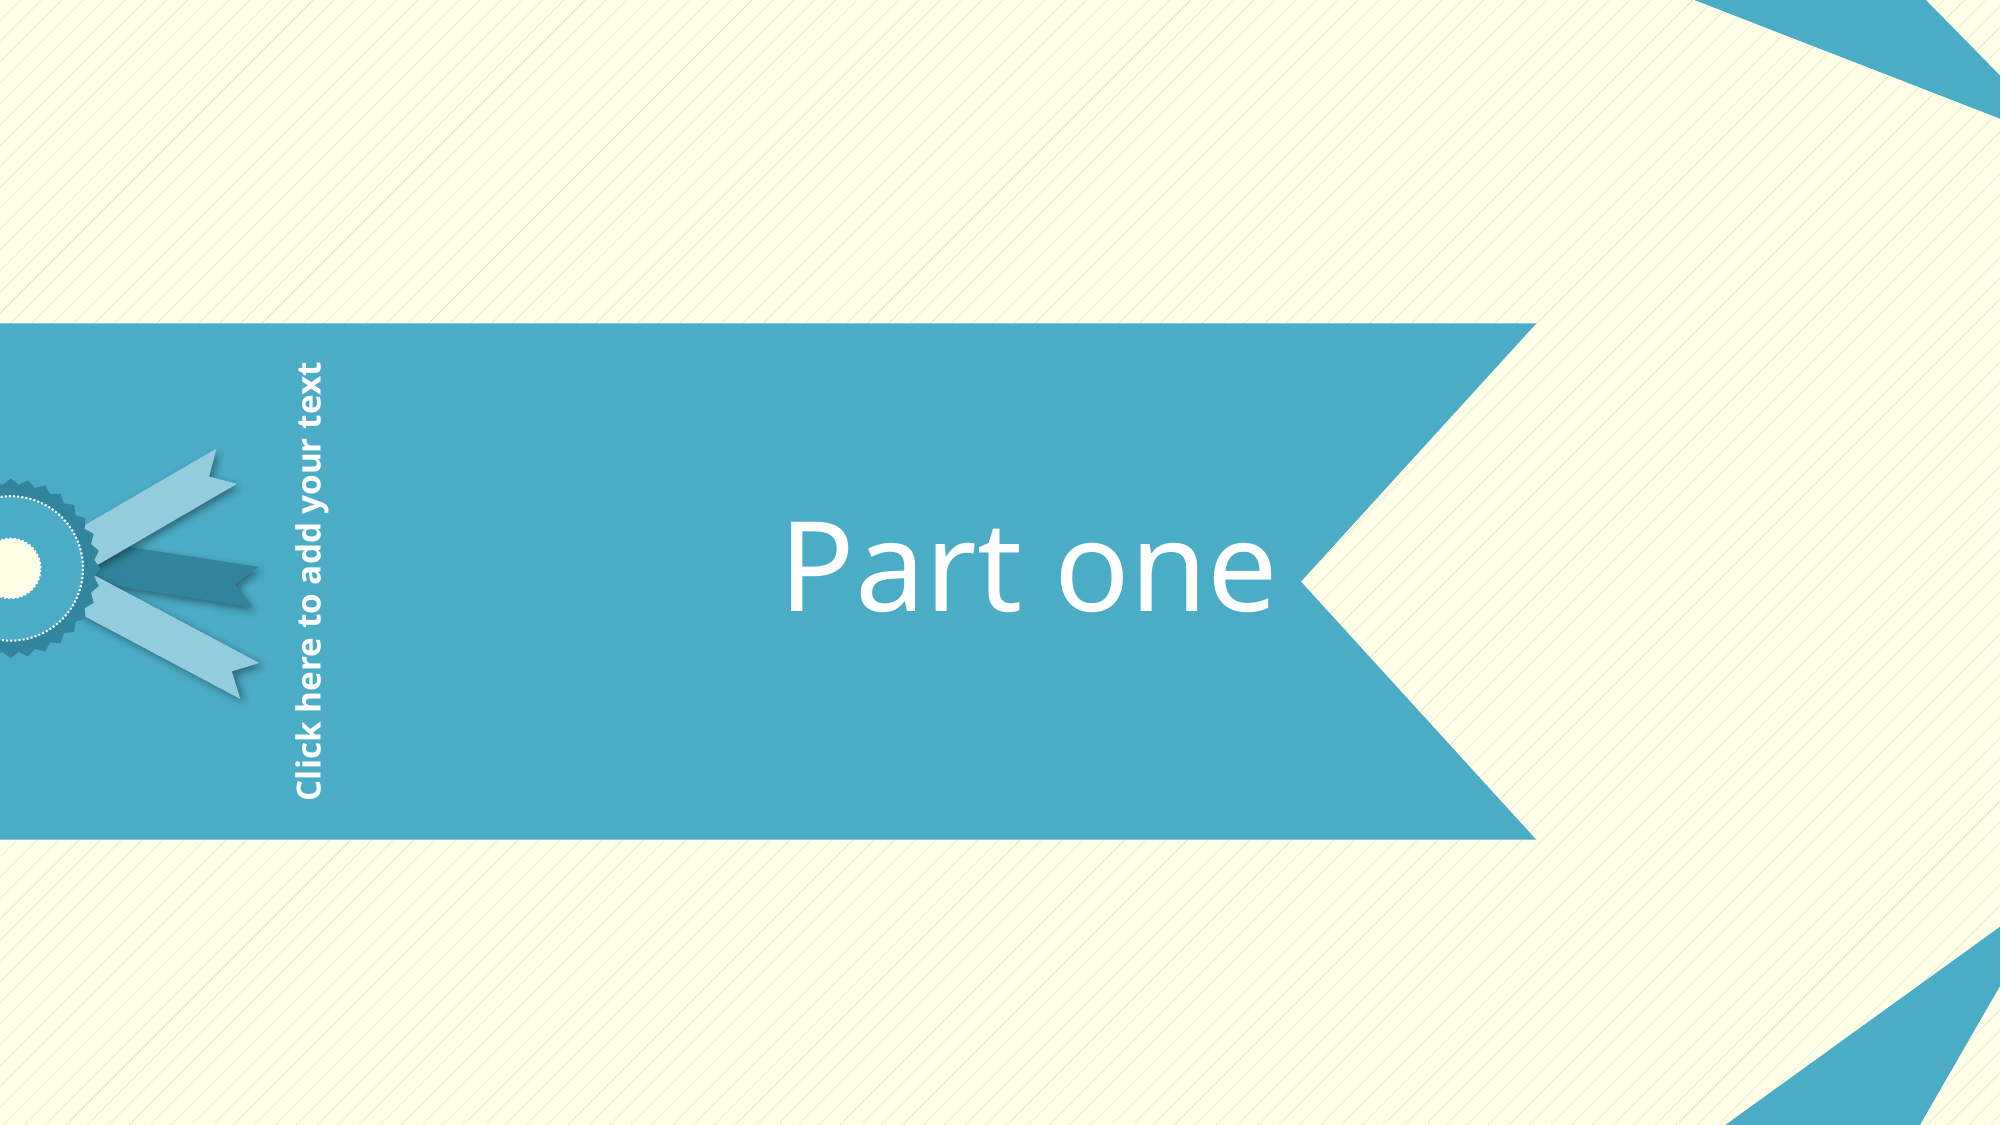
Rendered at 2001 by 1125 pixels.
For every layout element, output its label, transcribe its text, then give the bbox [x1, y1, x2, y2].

text_box [1723, 925, 2000, 1125]
text_box [335, 322, 1539, 841]
text_box [1691, 0, 2000, 120]
text_box [0, 322, 280, 841]
text_box Part one [765, 478, 1517, 644]
text_box Click here to add your text [280, 293, 335, 871]
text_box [0, 478, 264, 659]
